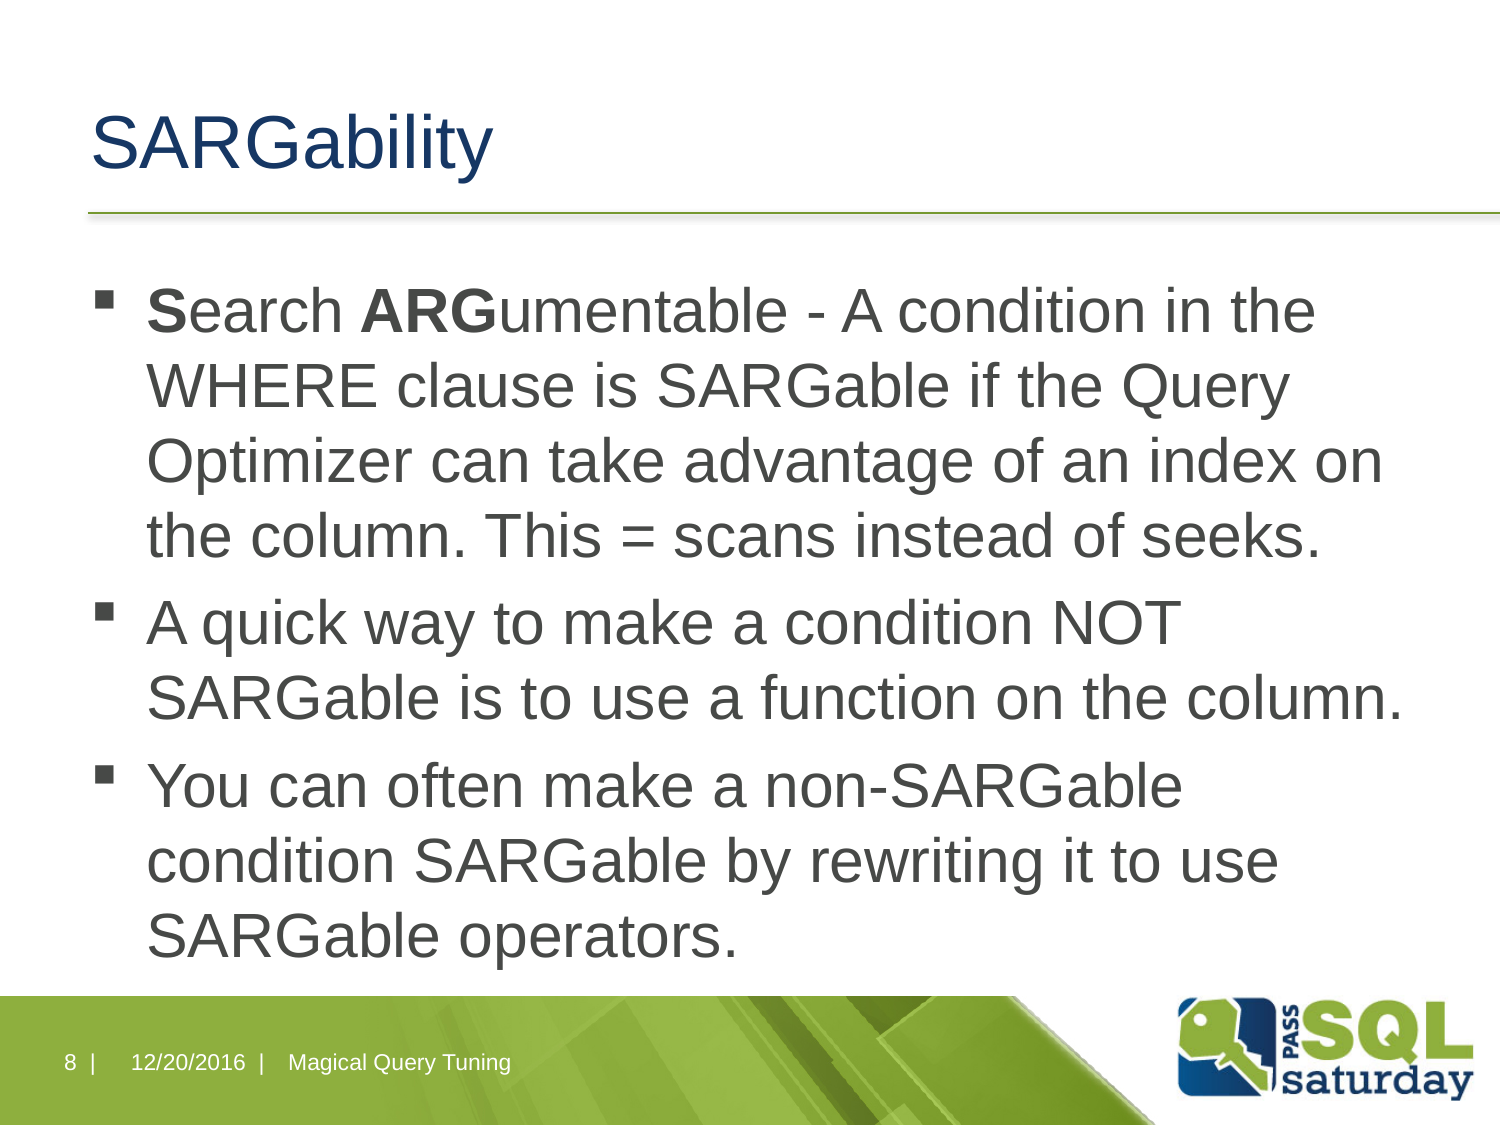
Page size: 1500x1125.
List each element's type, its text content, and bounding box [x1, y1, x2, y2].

title SARGability [75, 45, 1425, 233]
list Search ARGumentable - A condition in the WHERE clause is SARGable if the Query Optimizer can take advantage of an index on the column. This = scans instead of seeks. A quick way to make a condition NOT SARGable is to use a function on the column. You can often make a non-SARGable condition SARGable by rewriting it to use SARGable operators. [75, 262, 1425, 1005]
text_box 8 | [37, 1031, 115, 1092]
picture [0, 969, 1483, 1125]
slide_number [115, 1031, 273, 1092]
footer Magical Query Tuning [273, 1031, 751, 1092]
